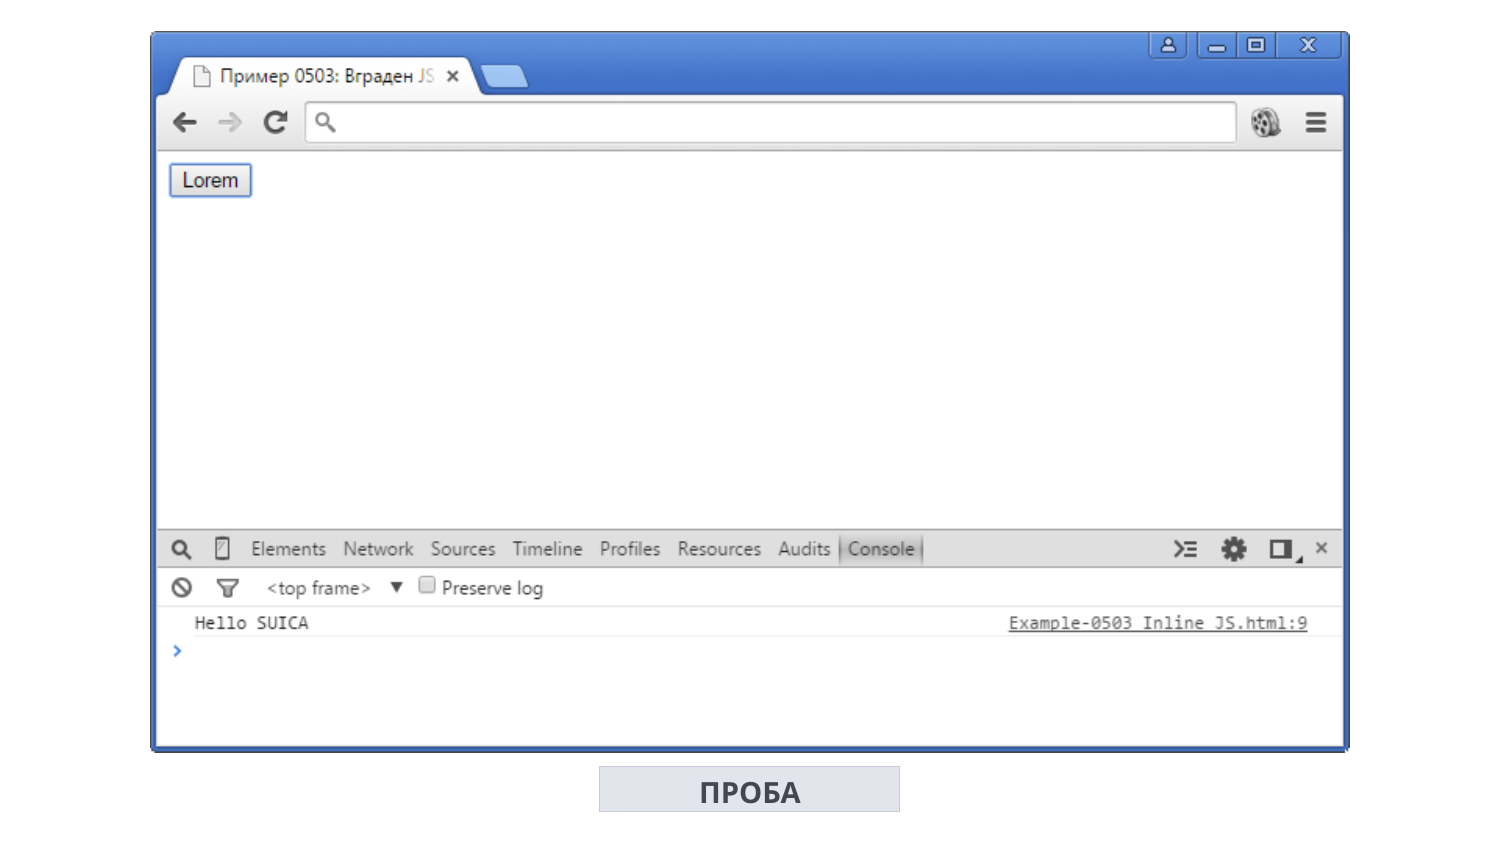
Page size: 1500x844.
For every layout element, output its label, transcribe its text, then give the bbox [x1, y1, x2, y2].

text_box ПРОБА [599, 766, 900, 812]
picture [149, 31, 1351, 753]
